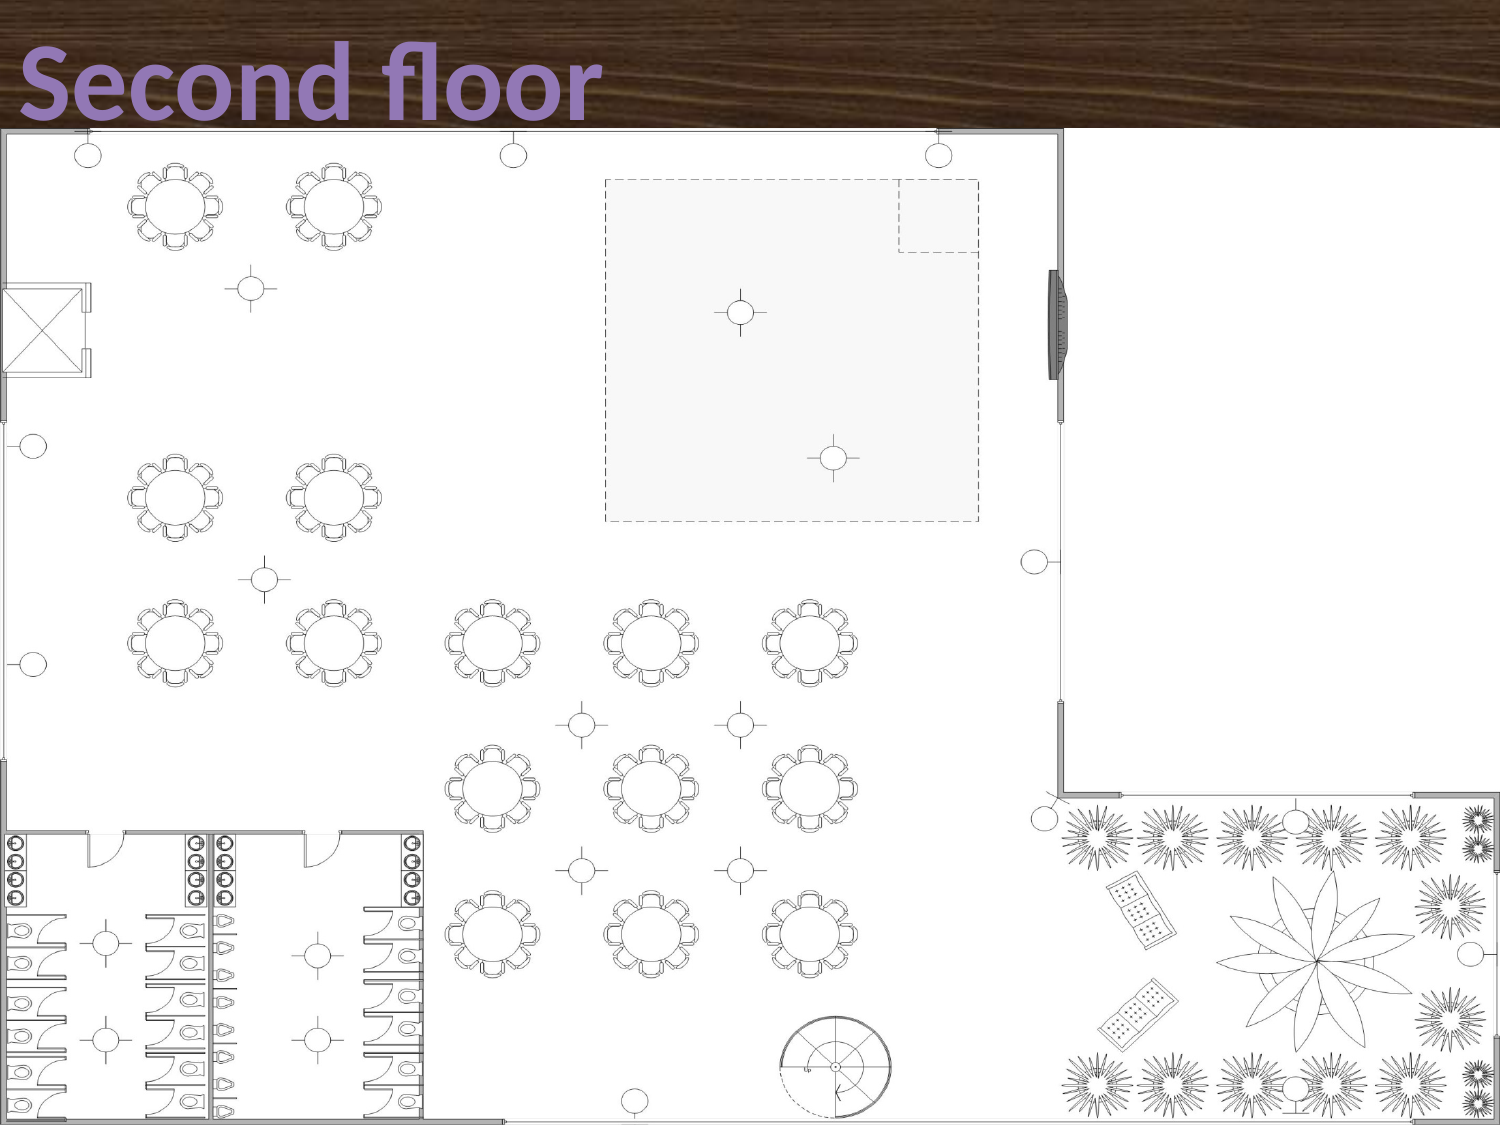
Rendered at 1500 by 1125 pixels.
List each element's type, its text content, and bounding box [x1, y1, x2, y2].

text_box Second floor [3, 0, 620, 127]
picture [0, 0, 1500, 1125]
